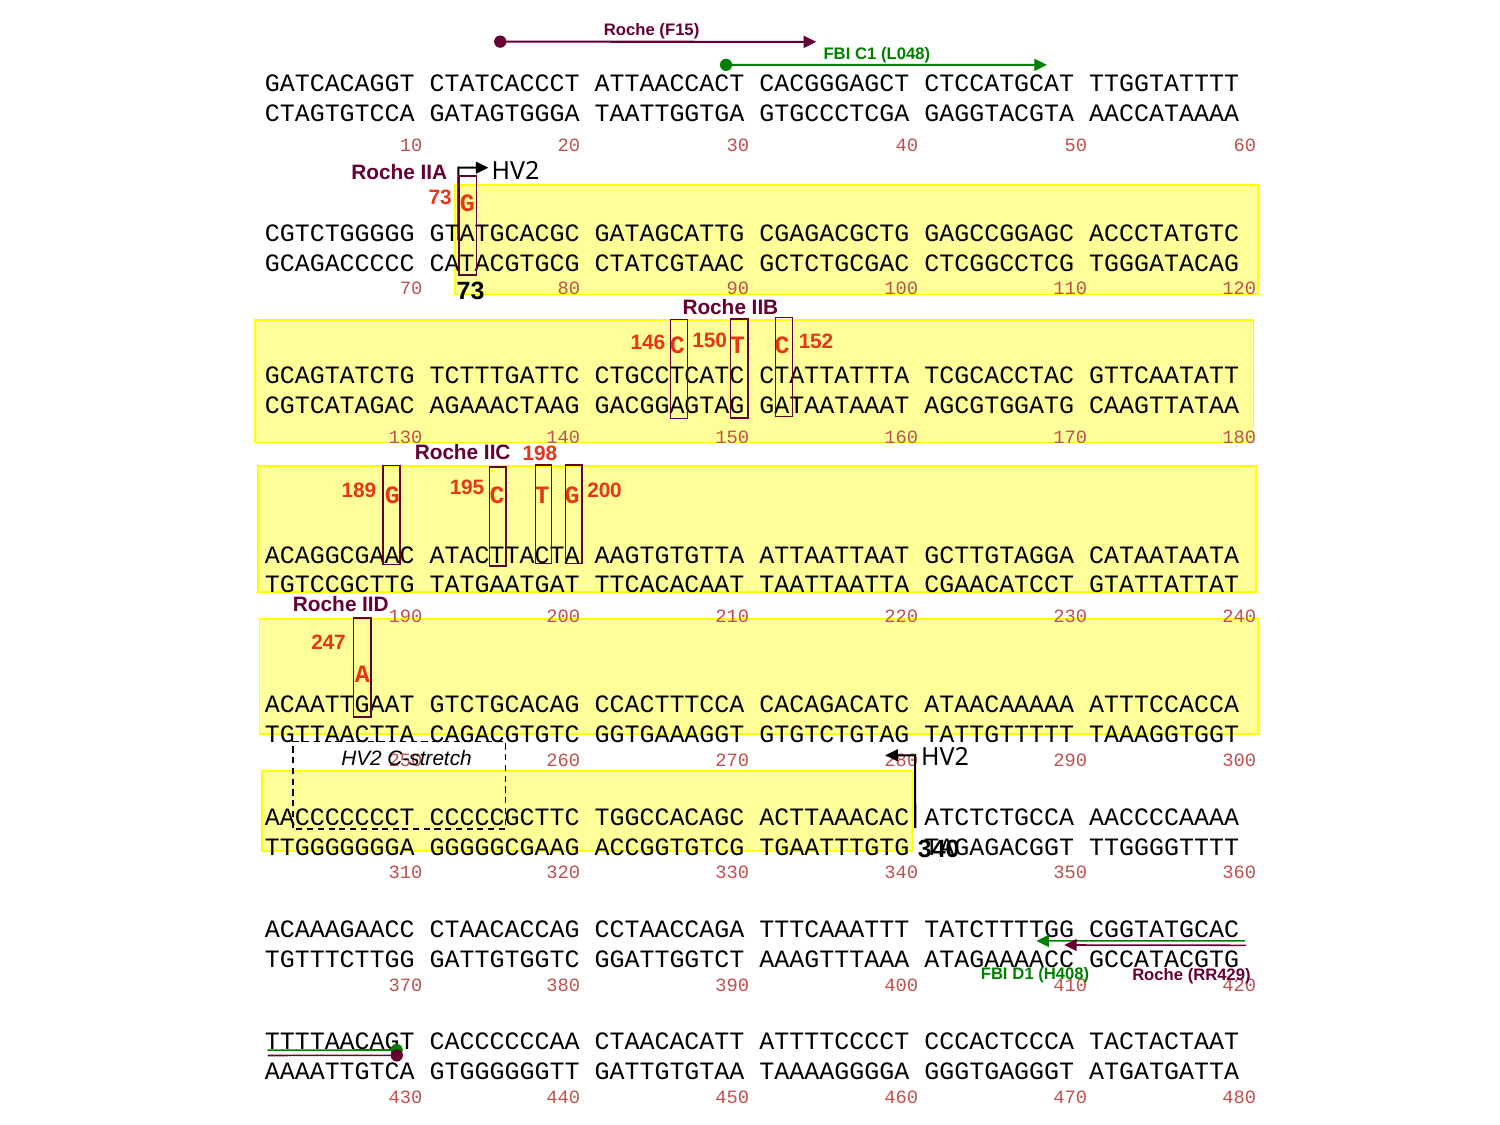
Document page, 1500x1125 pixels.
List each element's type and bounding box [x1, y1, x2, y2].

text_box [249, 10, 1353, 1085]
